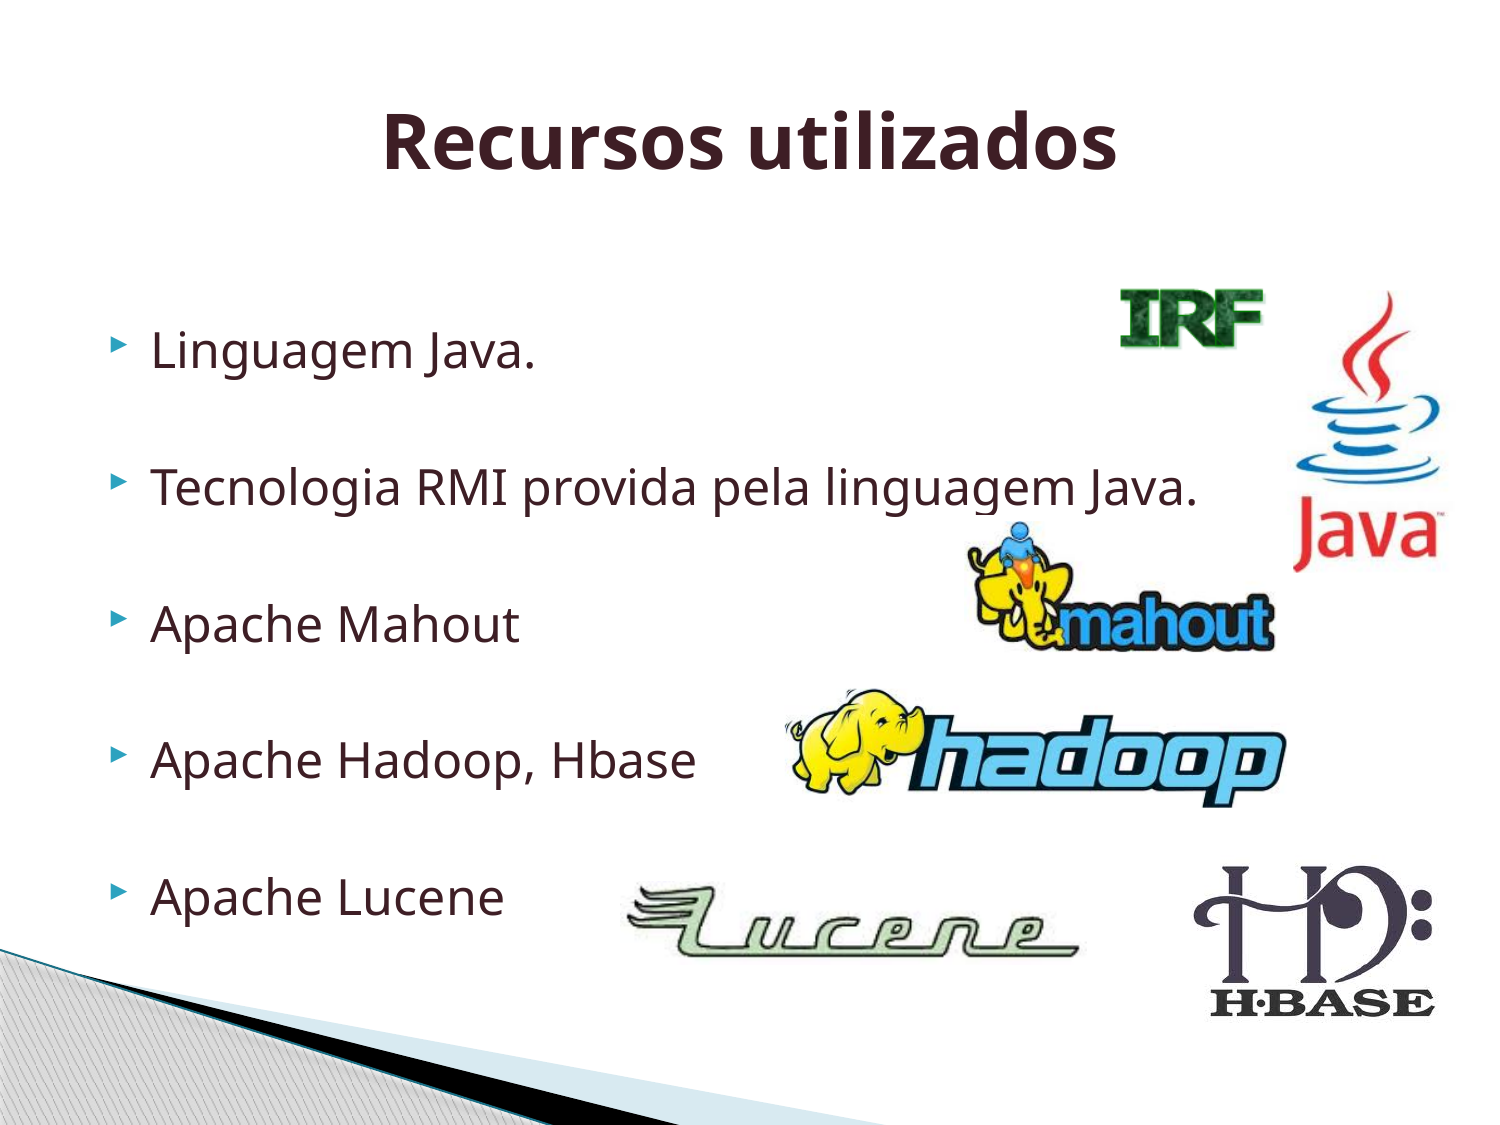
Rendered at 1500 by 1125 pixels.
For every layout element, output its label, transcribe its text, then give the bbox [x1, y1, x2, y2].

list Linguagem Java. Tecnologia RMI provida pela linguagem Java. Apache Mahout Apache Hadoop, Hbase Apache Lucene [74, 242, 1426, 986]
title Recursos utilizados [75, 45, 1425, 233]
picture [1187, 845, 1450, 1024]
picture [773, 266, 1456, 811]
picture [619, 881, 1087, 965]
